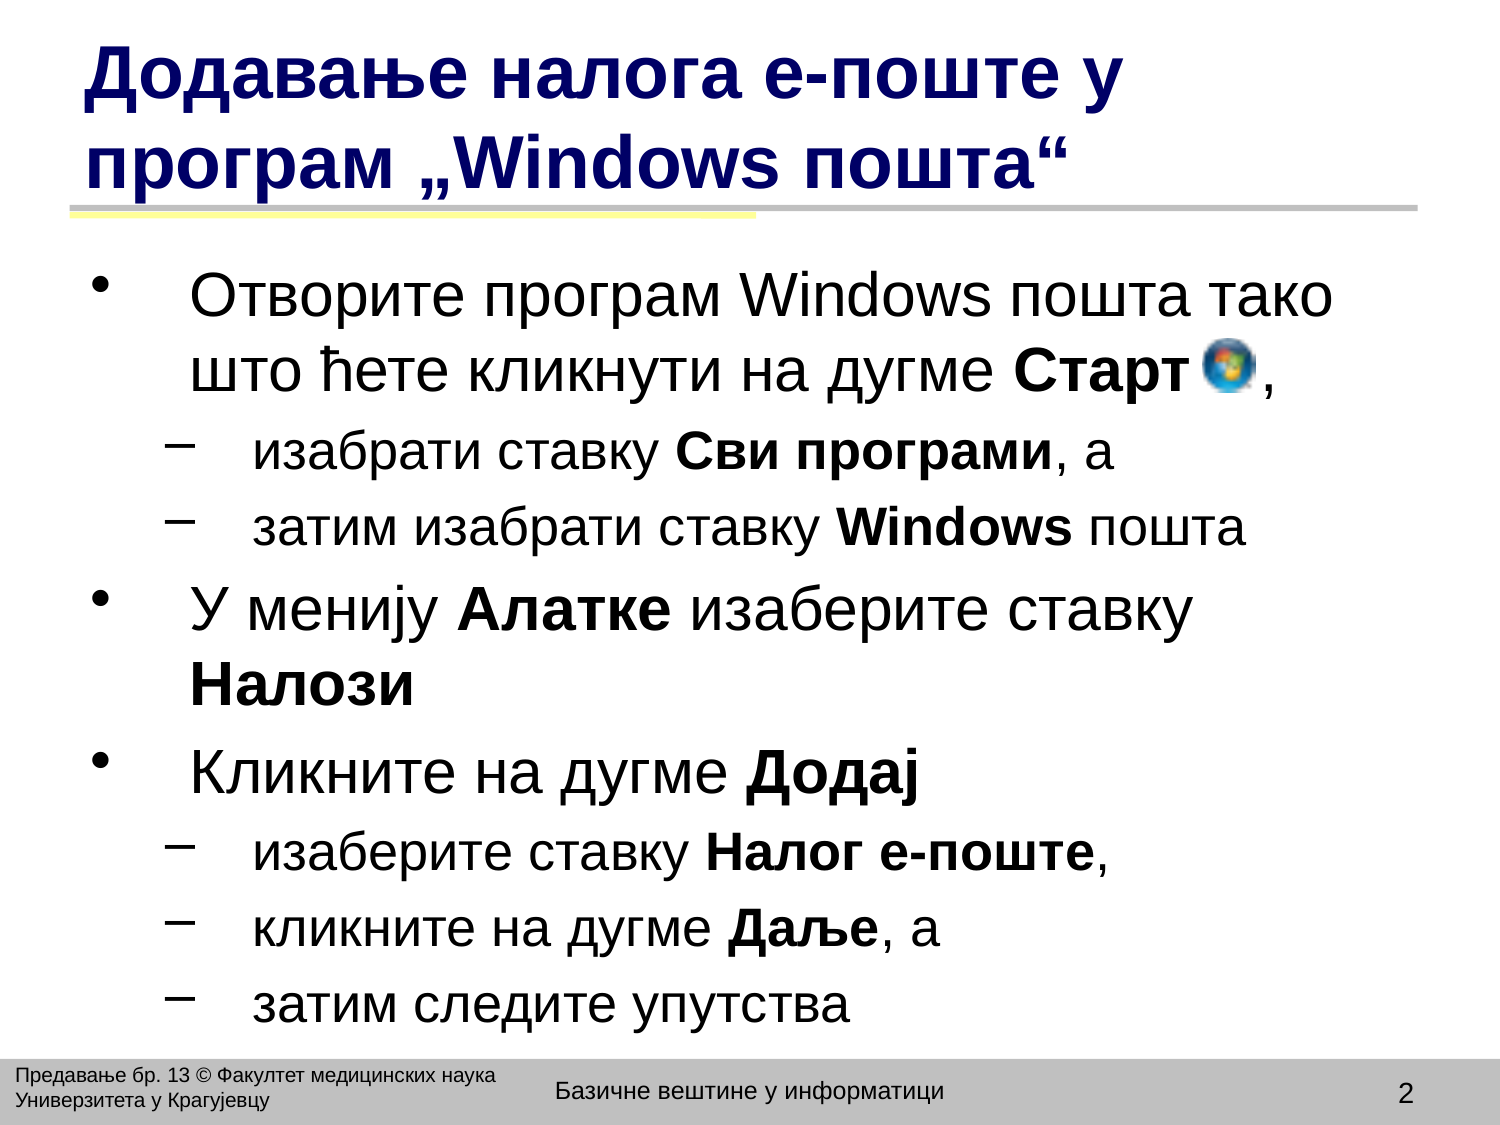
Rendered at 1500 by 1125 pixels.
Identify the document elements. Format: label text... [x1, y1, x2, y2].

slide_number Предавање бр. 13 © Факултет медицинских наука Универзитета у Крагујевцу [0, 1053, 617, 1108]
picture [1202, 338, 1257, 393]
footer Базичне вештине у информатици [512, 1066, 988, 1125]
slide_number 2 [1079, 1066, 1430, 1125]
list Отворите програм Windows пошта тако што ћете кликнути на дугме Старт , изабрати ставку Сви програми, а затим изабрати ставку Windows пошта У менију Алатке изаберите ставку Налози Кликните на дугме Додај изаберите ставку Налог е-поште, кликните на дугме Даље, а затим следите упутства [74, 246, 1426, 1023]
title Додавање налога е-поште у програм „Windows пошта“ [69, 19, 1426, 208]
